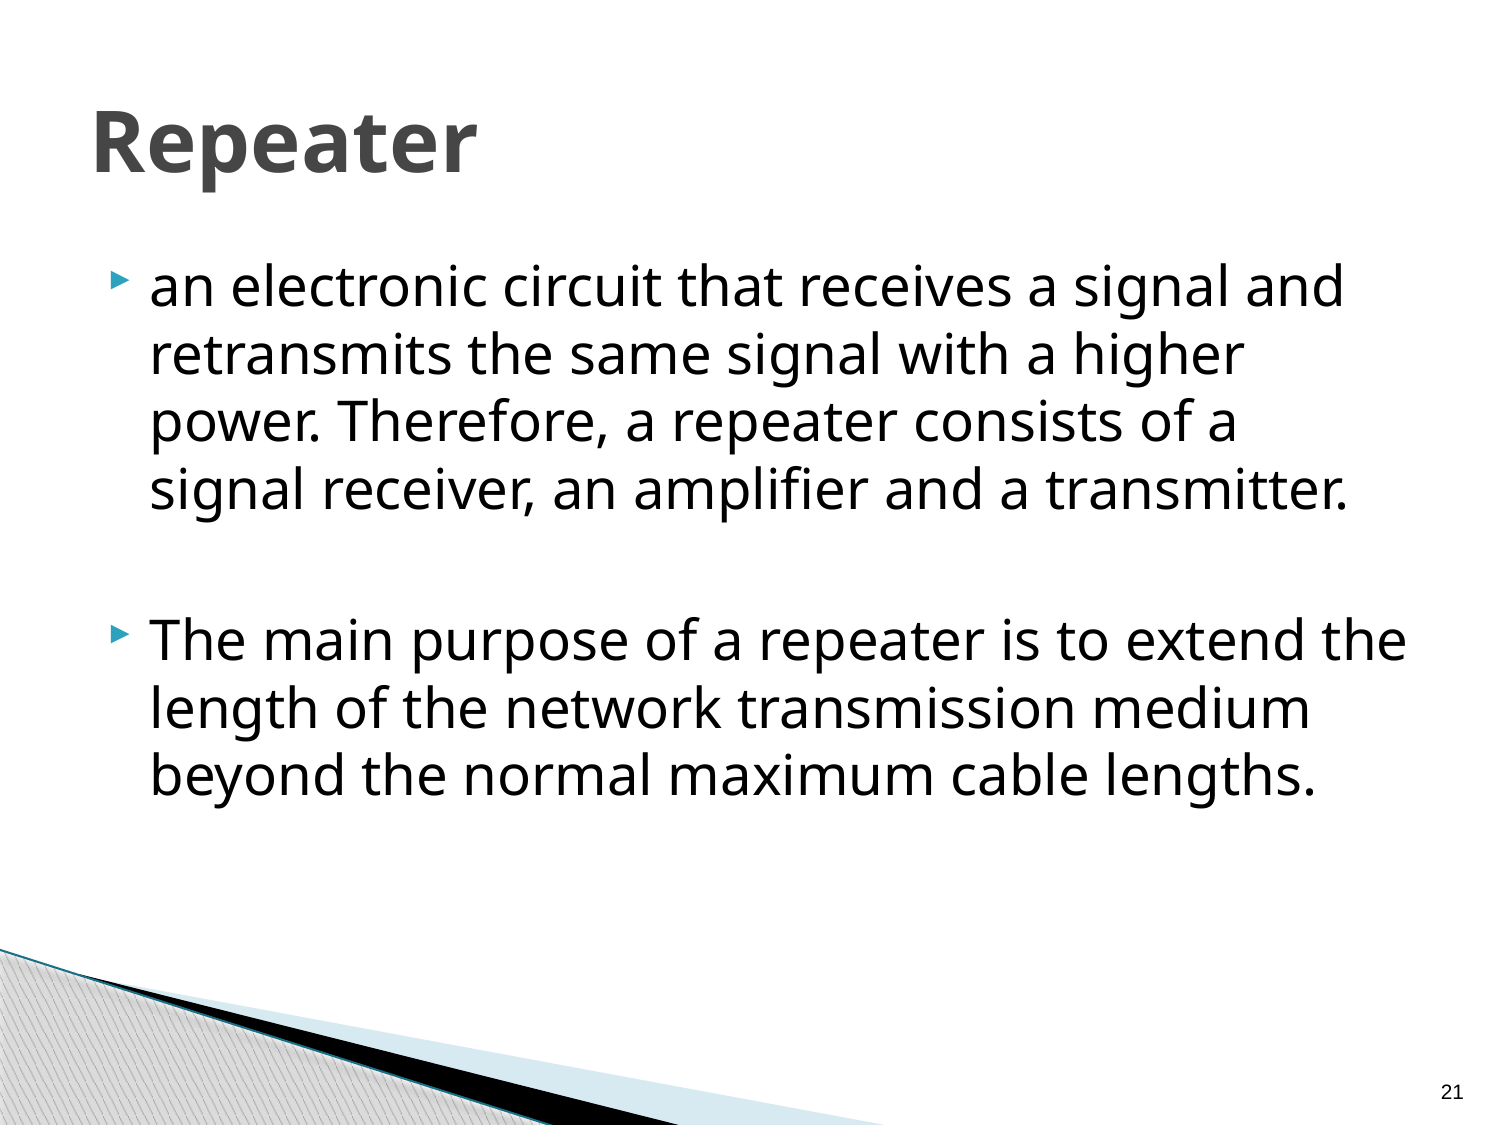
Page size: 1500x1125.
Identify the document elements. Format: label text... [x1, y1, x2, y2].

list an electronic circuit that receives a signal and retransmits the same signal with a higher power. Therefore, a repeater consists of a signal receiver, an amplifier and a transmitter. The main purpose of a repeater is to extend the length of the network transmission medium beyond the normal maximum cable lengths. [75, 243, 1425, 986]
slide_number 21 [1418, 1051, 1479, 1112]
title Repeater [75, 45, 1425, 233]
